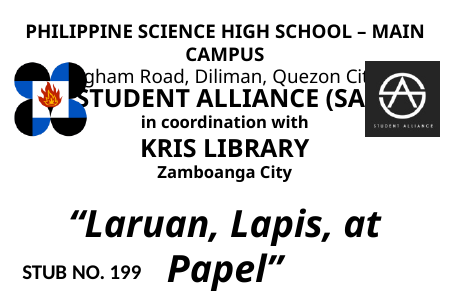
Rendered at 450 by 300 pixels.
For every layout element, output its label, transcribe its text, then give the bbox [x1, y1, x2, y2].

text_box STUB NO. 199 [7, 251, 213, 292]
text_box PHILIPPINE SCIENCE HIGH SCHOOL – MAIN CAMPUS Agham Road, Diliman, Quezon City [0, 12, 450, 74]
picture [12, 60, 88, 137]
picture [364, 60, 441, 137]
text_box “Laruan, Lapis, at Papel” [0, 192, 450, 298]
text_box STUDENT ALLIANCE (SA) in coordination with KRIS LIBRARY Zamboanga City [0, 74, 450, 190]
